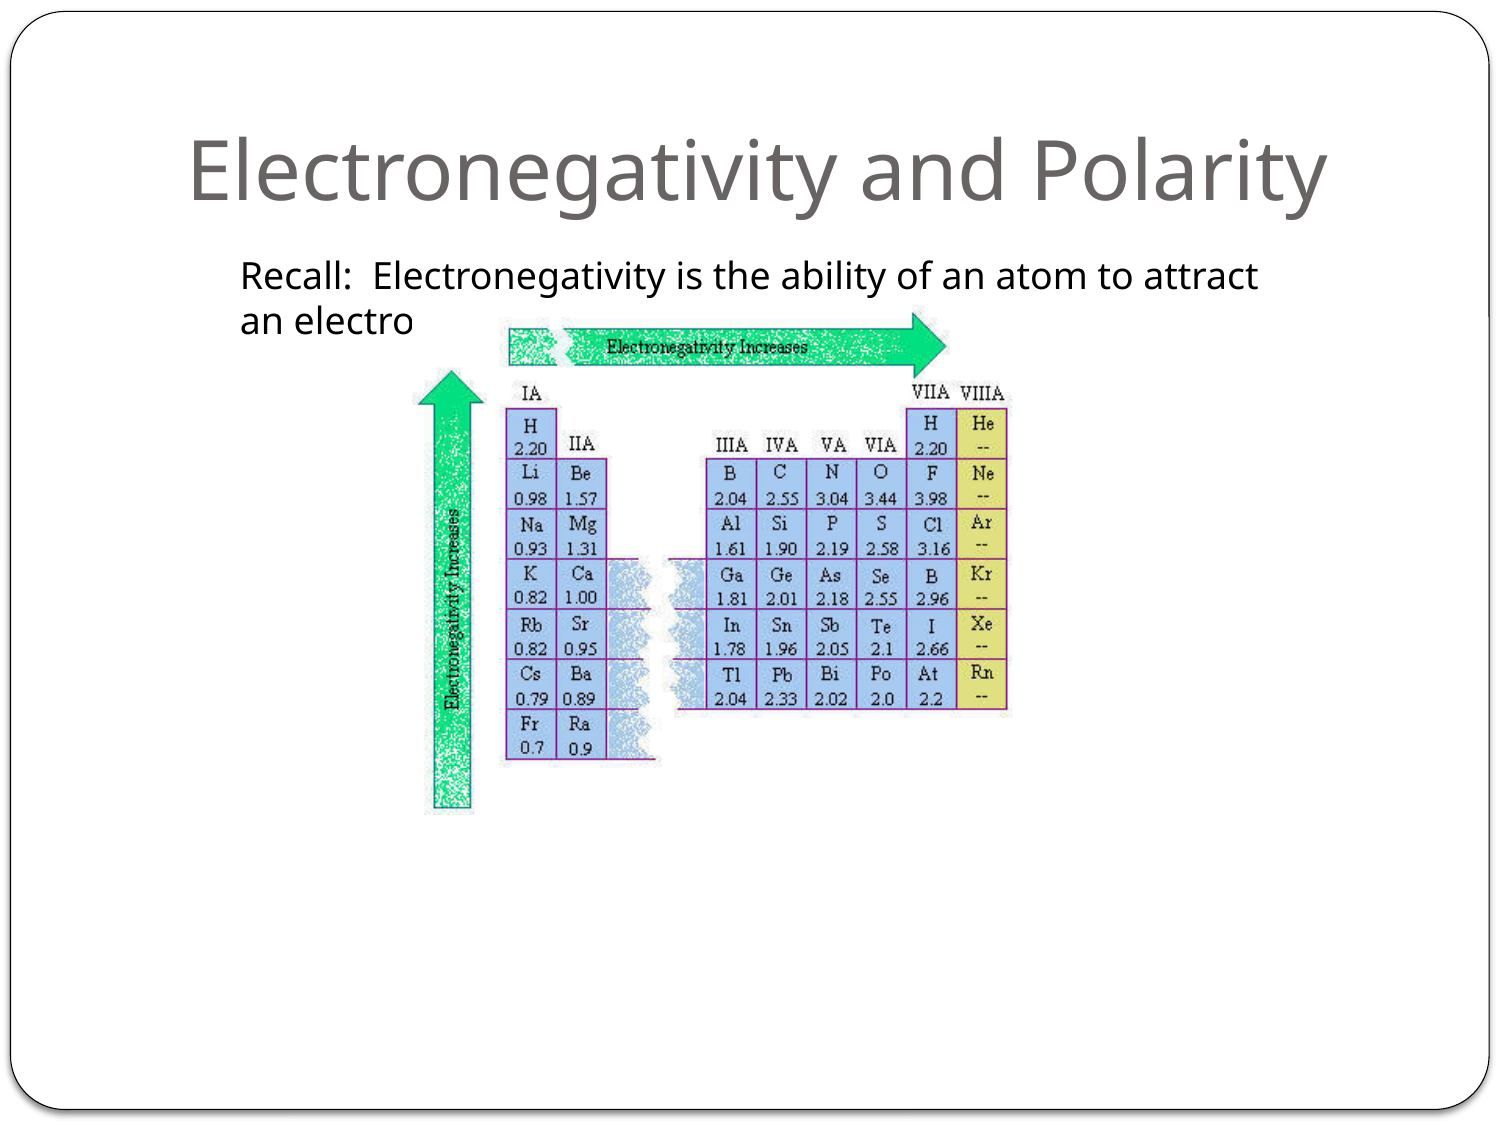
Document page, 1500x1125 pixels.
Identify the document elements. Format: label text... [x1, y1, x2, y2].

picture [412, 304, 1015, 815]
text_box Recall: Electronegativity is the ability of an atom to attract an electron. [224, 244, 1288, 350]
title Electronegativity and Polarity [150, 45, 1425, 233]
